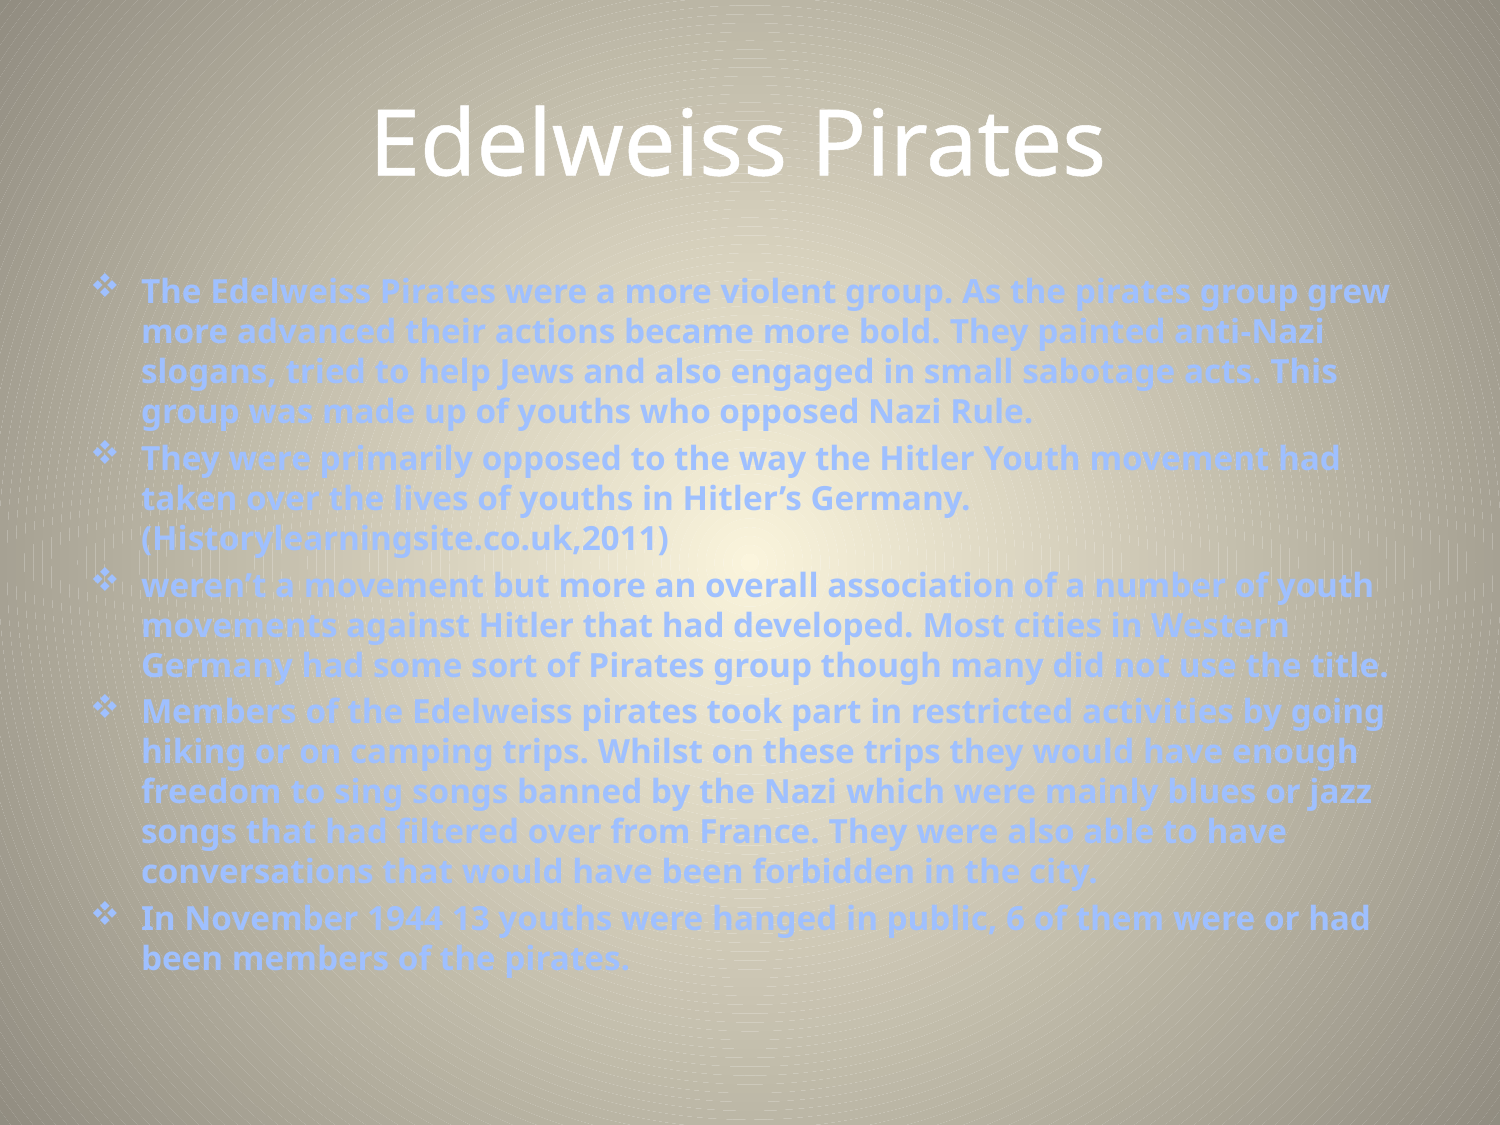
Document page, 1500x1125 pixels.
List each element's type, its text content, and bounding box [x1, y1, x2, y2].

list The Edelweiss Pirates were a more violent group. As the pirates group grew more advanced their actions became more bold. They painted anti-Nazi slogans, tried to help Jews and also engaged in small sabotage acts. This group was made up of youths who opposed Nazi Rule. They were primarily opposed to the way the Hitler Youth movement had taken over the lives of youths in Hitler’s Germany. (Historylearningsite.co.uk,2011) weren’t a movement but more an overall association of a number of youth movements against Hitler that had developed. Most cities in Western Germany had some sort of Pirates group though many did not use the title. Members of the Edelweiss pirates took part in restricted activities by going hiking or on camping trips. Whilst on these trips they would have enough freedom to sing songs banned by the Nazi which were mainly blues or jazz songs that had filtered over from France. They were also able to have conversations that would have been forbidden in the city. In November 1944 13 youths were hanged in public, 6 of them were or had been members of the pirates. [75, 262, 1425, 1005]
title Edelweiss Pirates [75, 45, 1425, 233]
